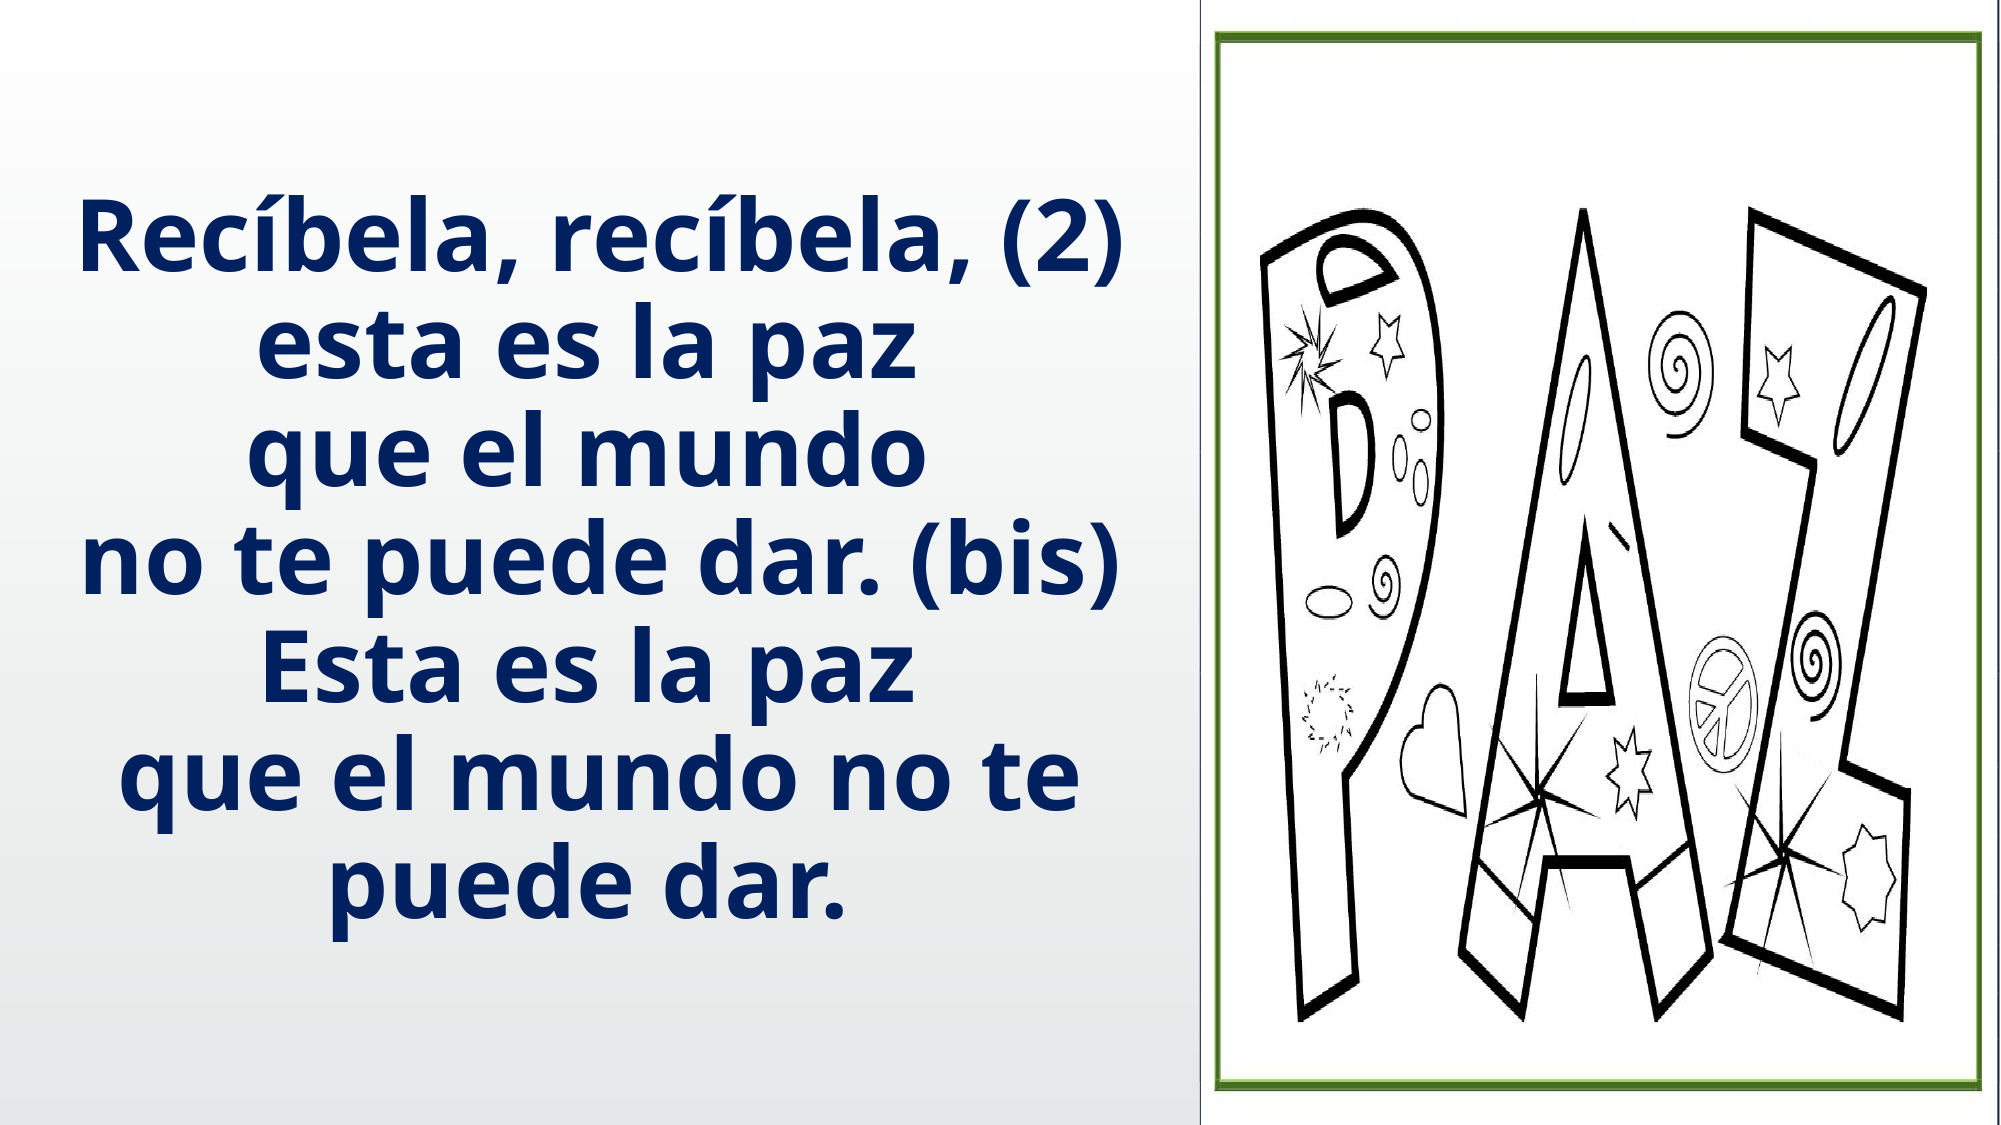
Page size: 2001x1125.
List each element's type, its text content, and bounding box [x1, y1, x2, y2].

title Recíbela, recíbela, (2) esta es la paz que el mundo no te puede dar. (bis) Esta es la paz que el mundo no te puede dar. [0, 0, 1200, 1125]
picture [1200, 0, 1998, 1125]
